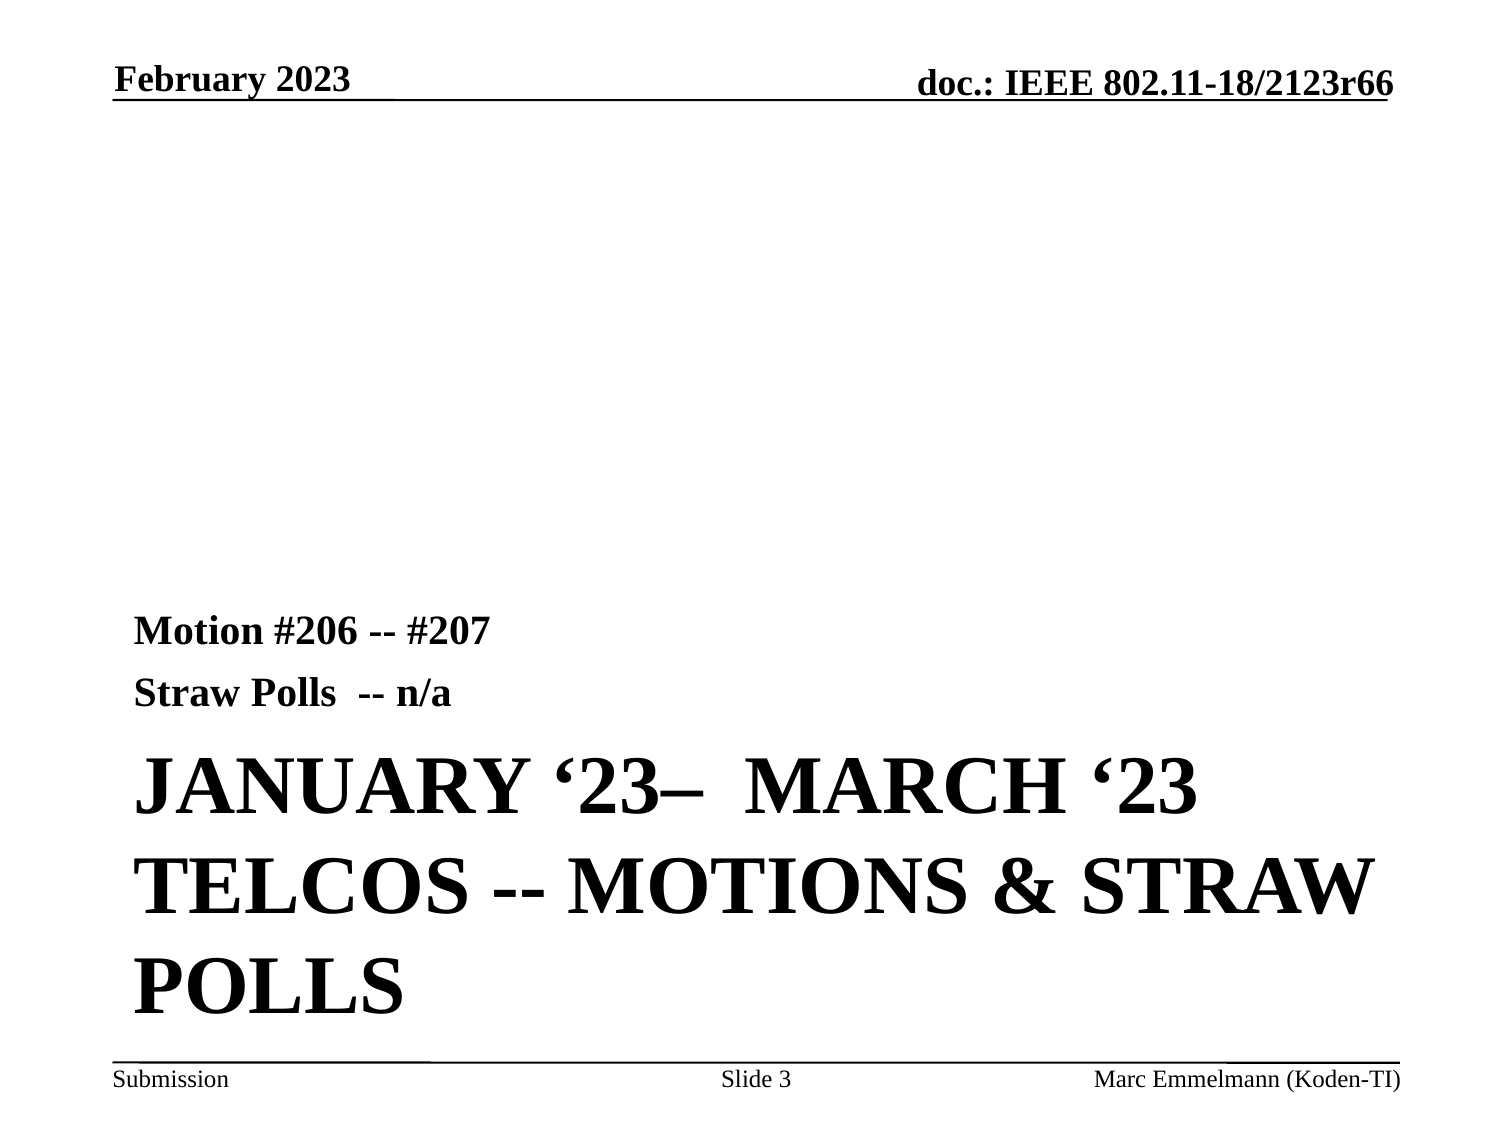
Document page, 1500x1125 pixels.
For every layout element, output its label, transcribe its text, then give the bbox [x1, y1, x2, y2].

list Motion #206 -- #207 Straw Polls -- n/a [118, 476, 1394, 724]
footer Marc Emmelmann (Koden-TI) [878, 1061, 1402, 1093]
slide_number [114, 54, 423, 100]
slide_number Slide 3 [712, 1061, 800, 1123]
title January ‘23– March ‘23 Telcos -- Motions & Straw Polls [118, 724, 1394, 947]
